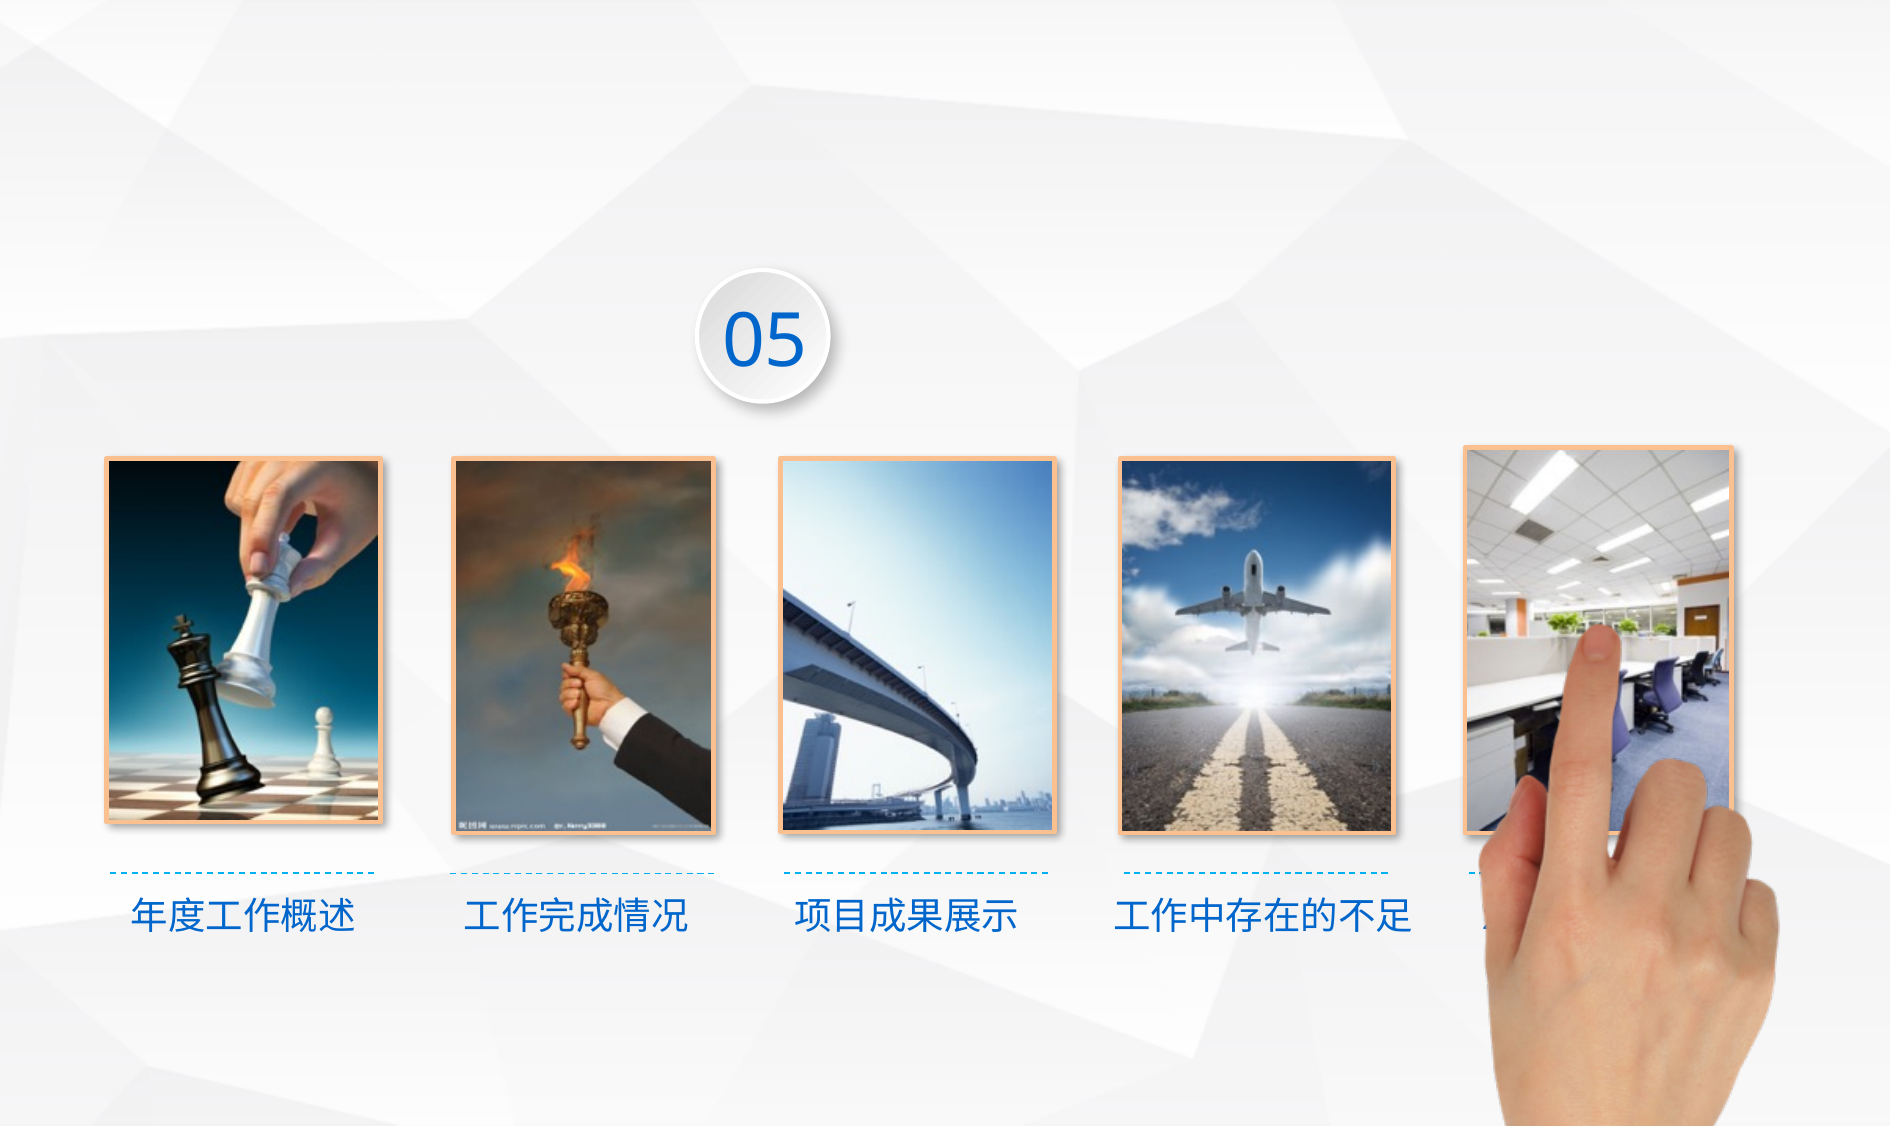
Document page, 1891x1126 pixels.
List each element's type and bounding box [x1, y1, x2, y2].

picture [0, 0, 1891, 1126]
text_box [1098, 460, 1444, 946]
text_box [448, 460, 719, 946]
text_box [696, 269, 829, 402]
text_box [108, 460, 379, 946]
text_box [779, 460, 1053, 946]
text_box [1466, 449, 1773, 946]
